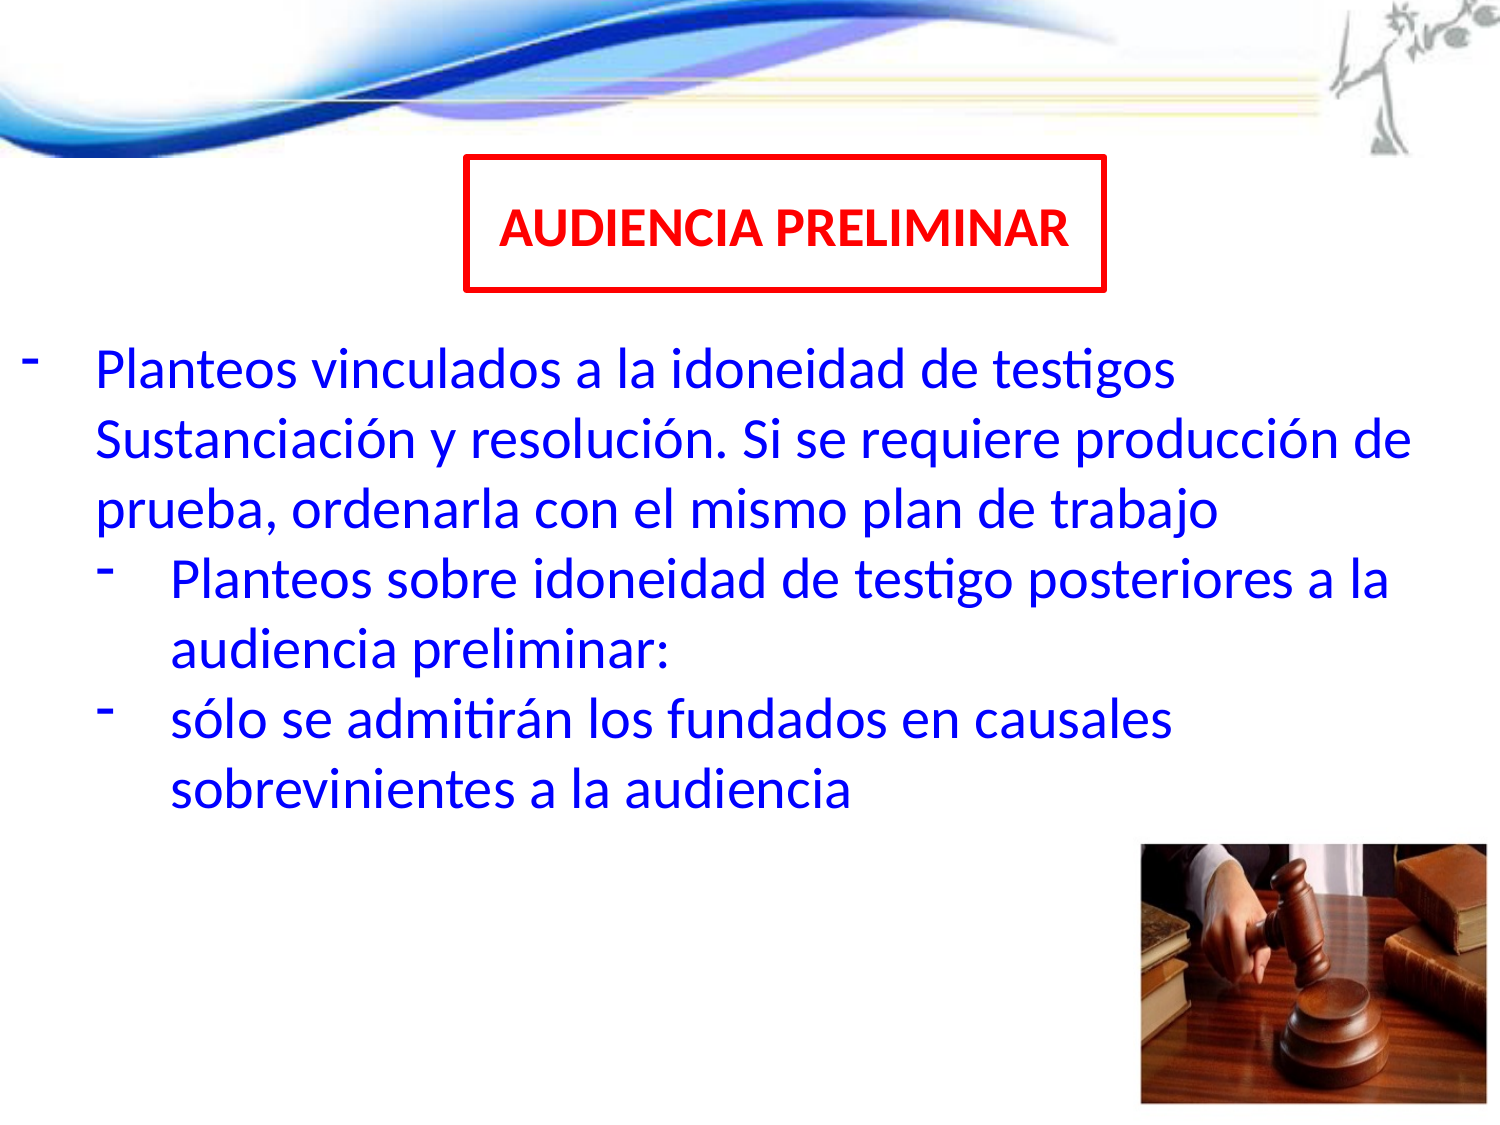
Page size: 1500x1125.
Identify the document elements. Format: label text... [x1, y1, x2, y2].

picture [0, 0, 1500, 158]
text_box Planteos vinculados a la idoneidad de testigos Sustanciación y resolución. Si se requiere producción de prueba, ordenarla con el mismo plan de trabajo Planteos sobre idoneidad de testigo posteriores a la audiencia preliminar: sólo se admitirán los fundados en causales sobrevinientes a la audiencia [5, 165, 1489, 828]
picture [1133, 827, 1500, 1125]
text_box AUDIENCIA PRELIMINAR [464, 165, 1106, 292]
